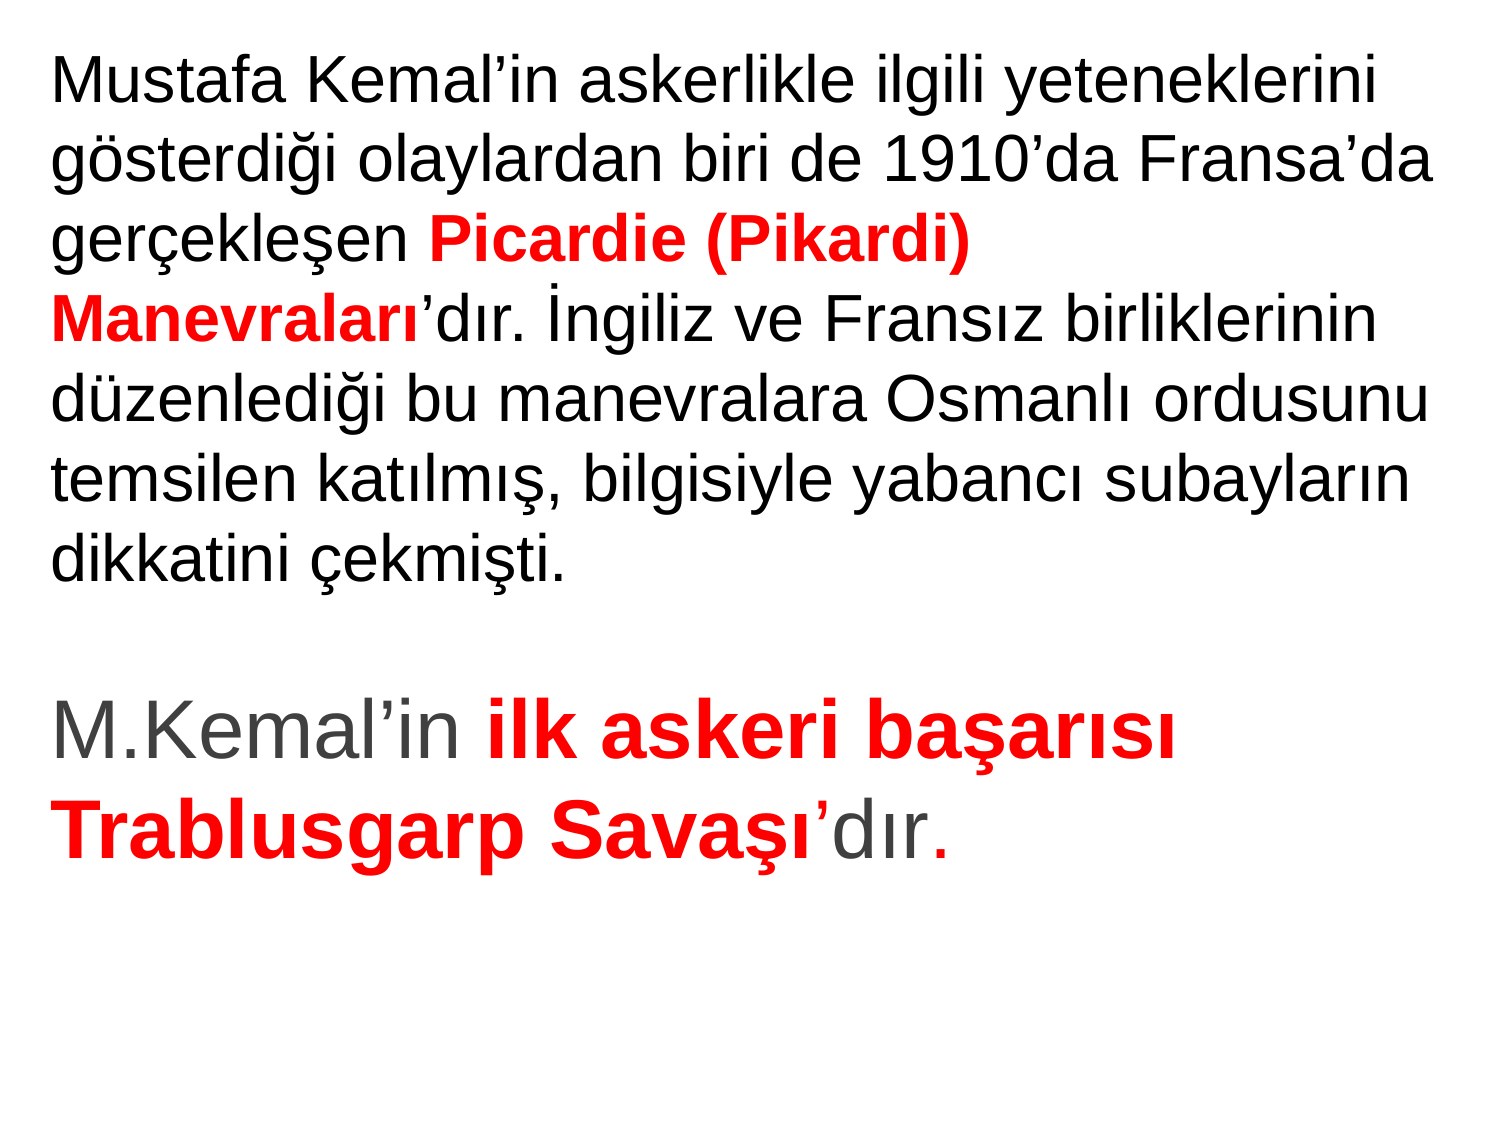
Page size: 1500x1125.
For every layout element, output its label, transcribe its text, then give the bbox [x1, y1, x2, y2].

text_box Mustafa Kemal’in askerlikle ilgili yeteneklerini gösterdiği olaylardan biri de 1910’da Fransa’da gerçekleşen Picardie (Pikardi) Manevraları’dır. İngiliz ve Fransız birliklerinin düzenlediği bu manevralara Osmanlı ordusunu temsilen katılmış, bilgisiyle yabancı subayların dikkatini çekmişti. M.Kemal’in ilk askeri başarısı Trablusgarp Savaşı’dır. [35, 27, 1454, 883]
